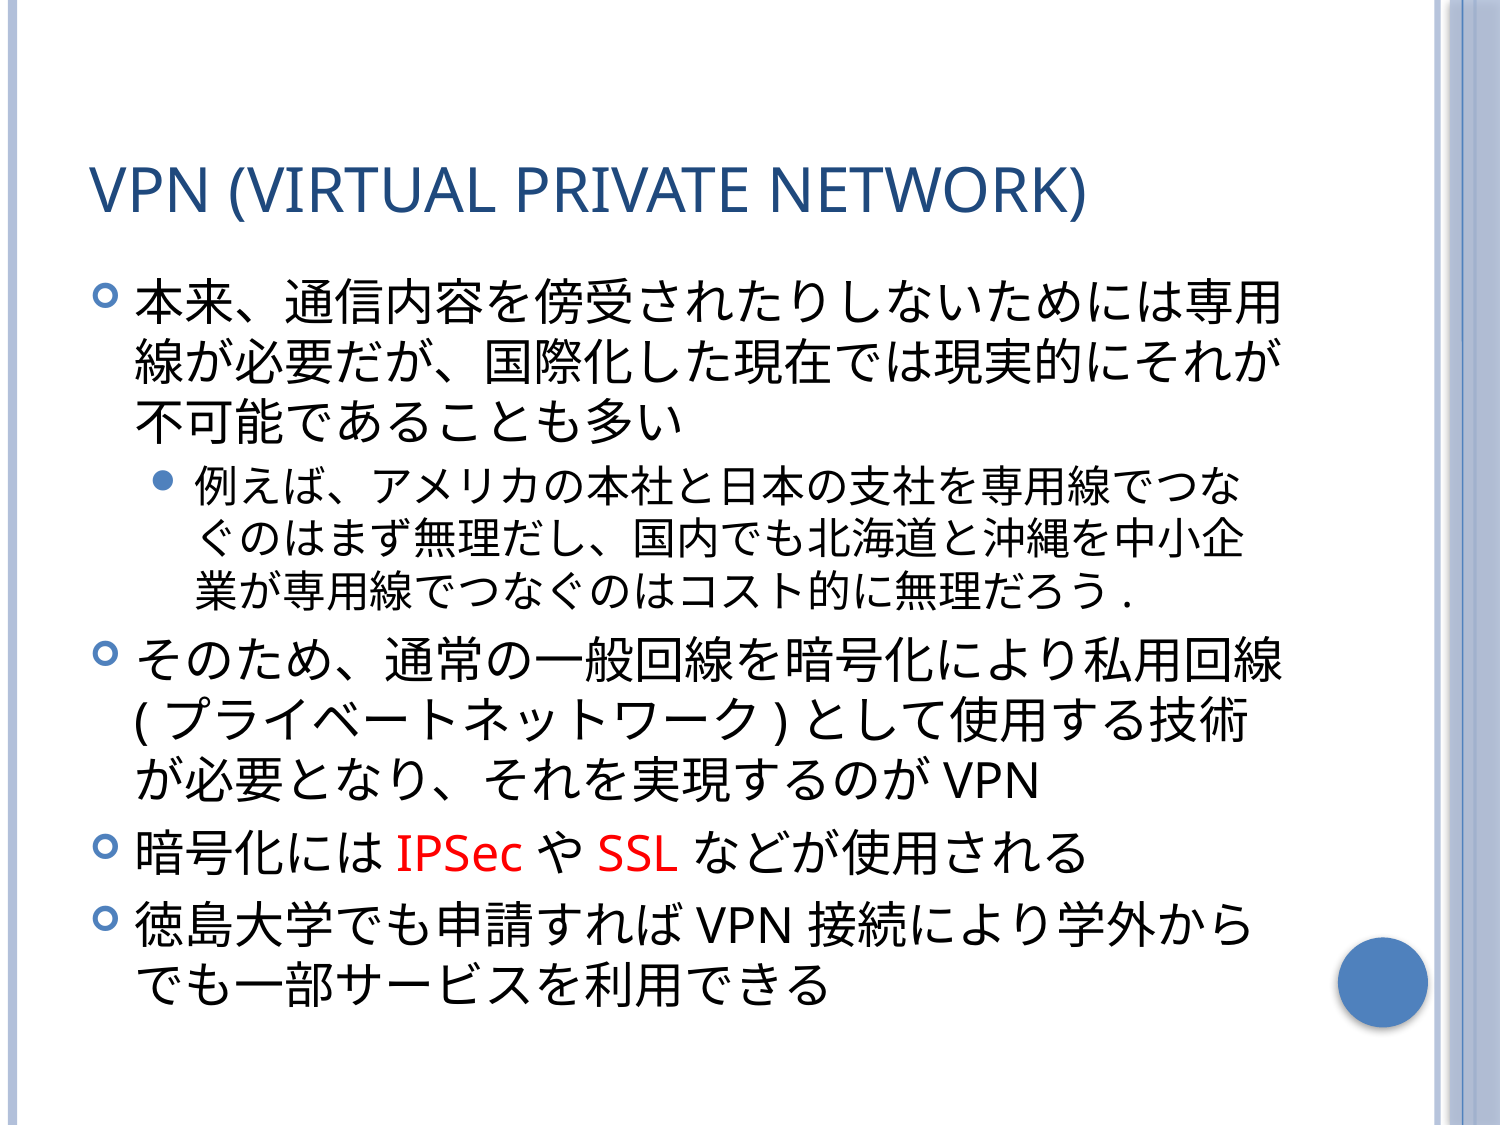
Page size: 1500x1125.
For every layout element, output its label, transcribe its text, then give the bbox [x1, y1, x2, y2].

list 本来、通信内容を傍受されたりしないためには専用線が必要だが、国際化した現在では現実的にそれが不可能であることも多い 例えば、アメリカの本社と日本の支社を専用線でつなぐのはまず無理だし、国内でも北海道と沖縄を中小企業が専用線でつなぐのはコスト的に無理だろう. そのため、通常の一般回線を暗号化により私用回線(プライベートネットワーク)として使用する技術が必要となり、それを実現するのがVPN 暗号化にはIPSecやSSLなどが使用される 徳島大学でも申請すればVPN接続により学外からでも一部サービスを利用できる [75, 262, 1300, 1062]
title VPN (Virtual Private Network) [75, 45, 1300, 233]
